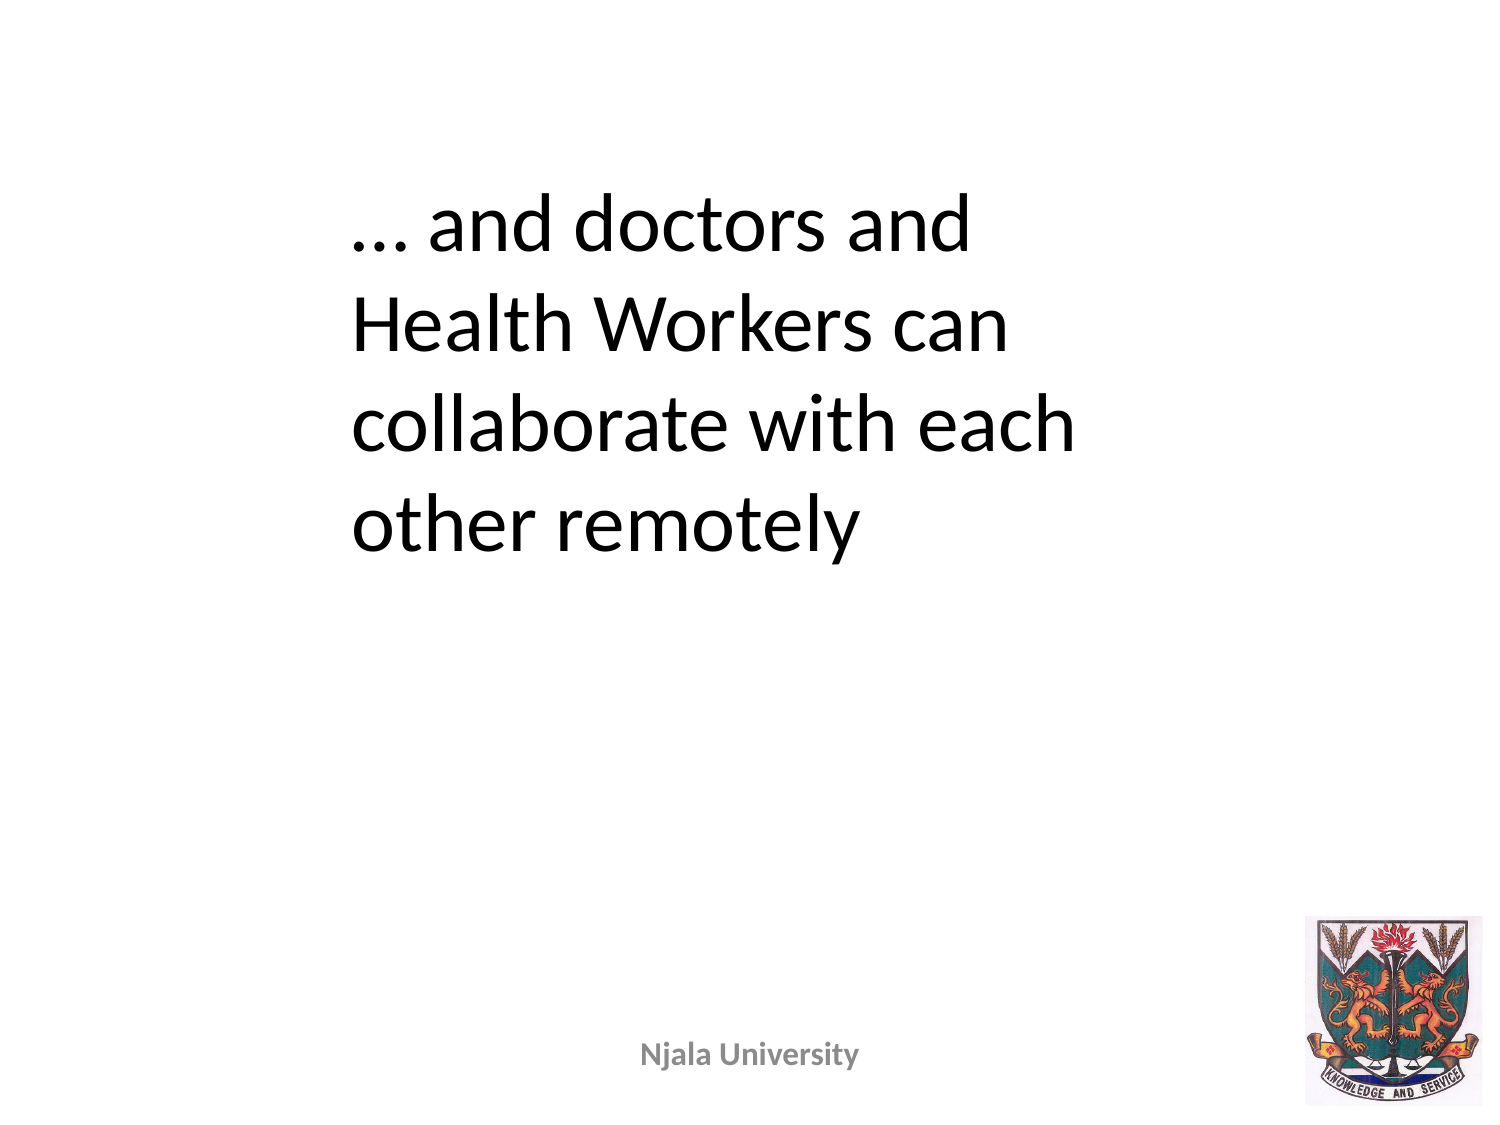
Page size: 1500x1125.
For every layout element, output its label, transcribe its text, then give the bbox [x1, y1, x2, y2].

footer Njala University [360, 1022, 1140, 1083]
text_box … and doctors and Health Workers can collaborate with each other remotely [336, 160, 1176, 576]
